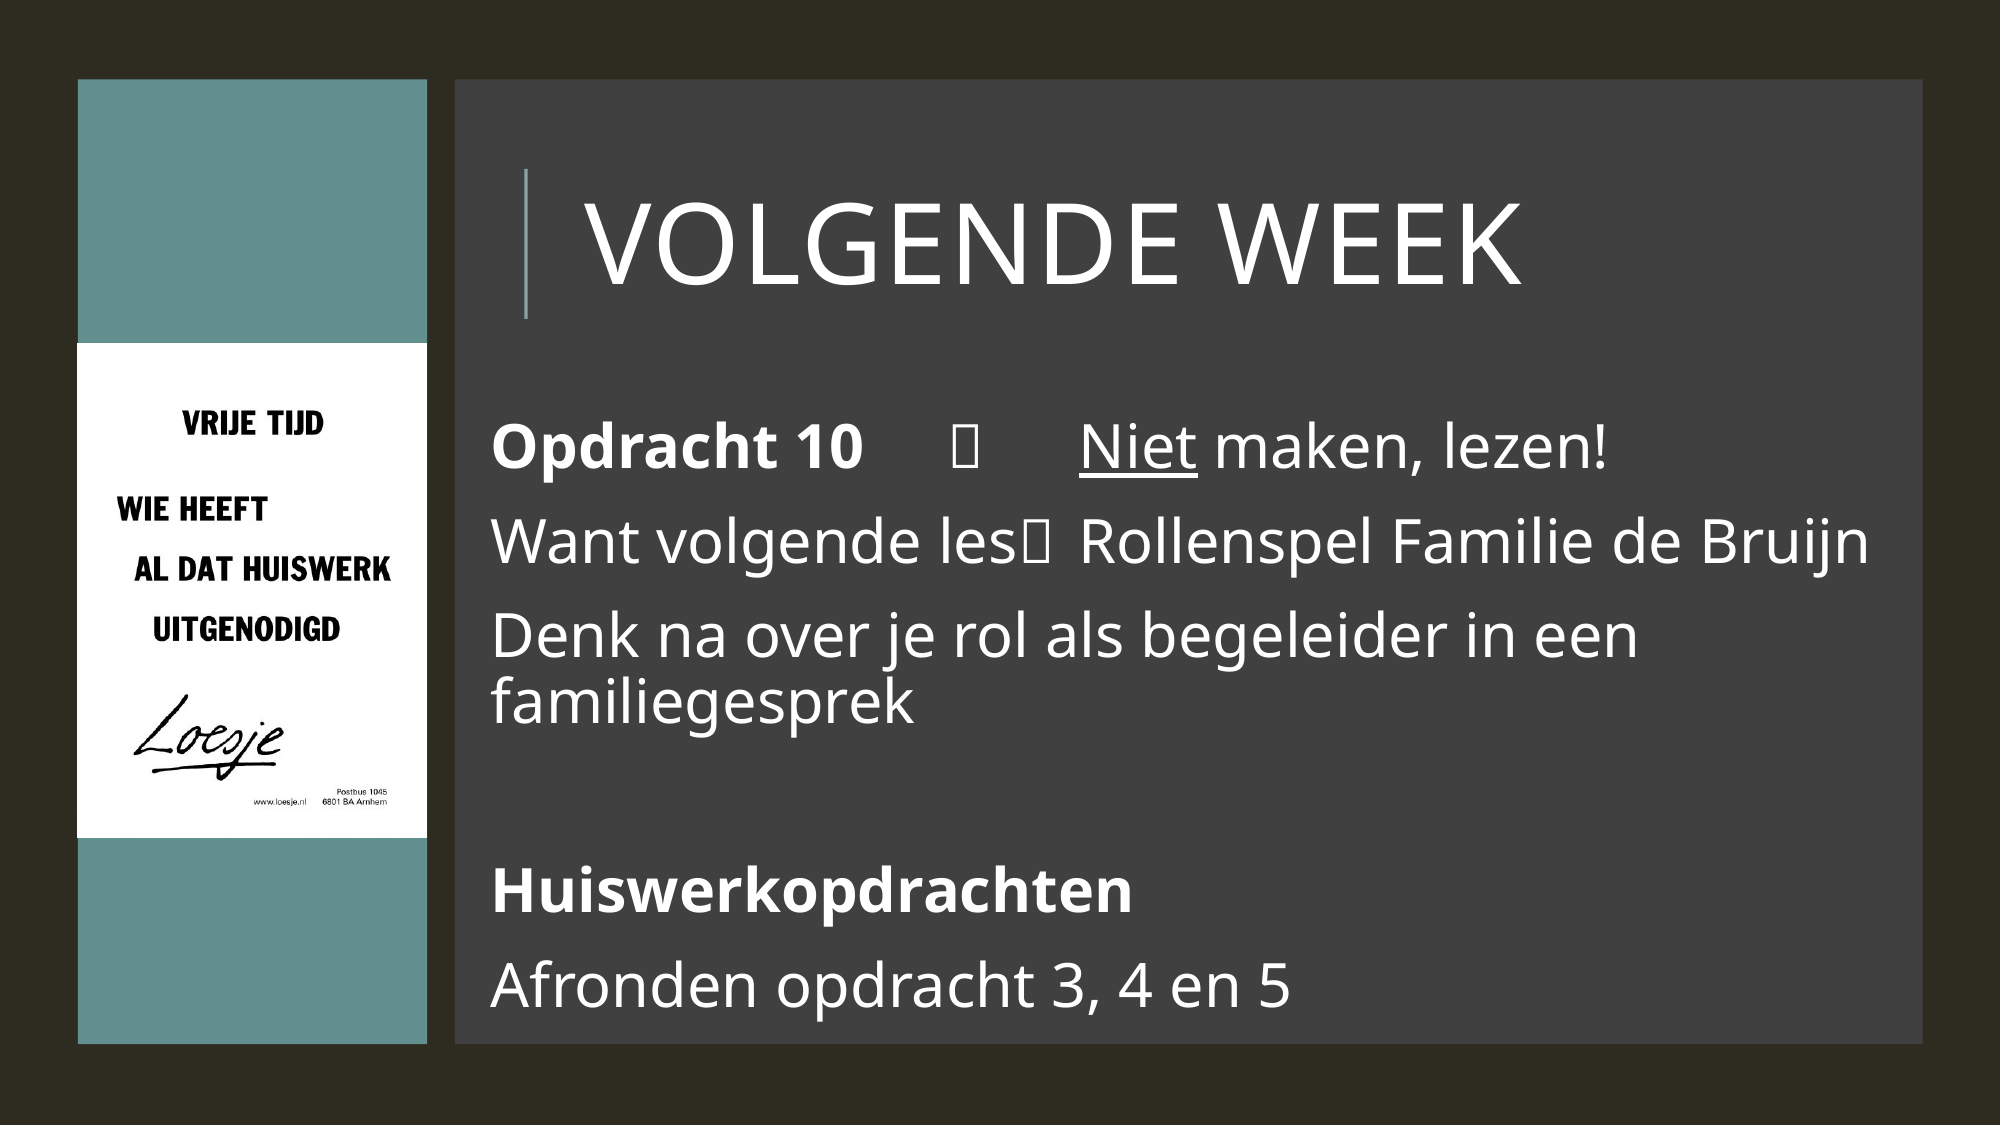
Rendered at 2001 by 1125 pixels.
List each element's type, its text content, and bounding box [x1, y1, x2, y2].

text_box [77, 78, 428, 340]
picture [76, 343, 427, 838]
text_box [453, 78, 1924, 1045]
title Volgende week [569, 129, 1869, 376]
text_box [77, 844, 428, 1045]
text_box [0, 0, 2000, 1125]
list Opdracht 10  Niet maken, lezen! Want volgende les Rollenspel Familie de Bruijn Denk na over je rol als begeleider in een familiegesprek Huiswerkopdrachten Afronden opdracht 3, 4 en 5 [483, 408, 2000, 1029]
